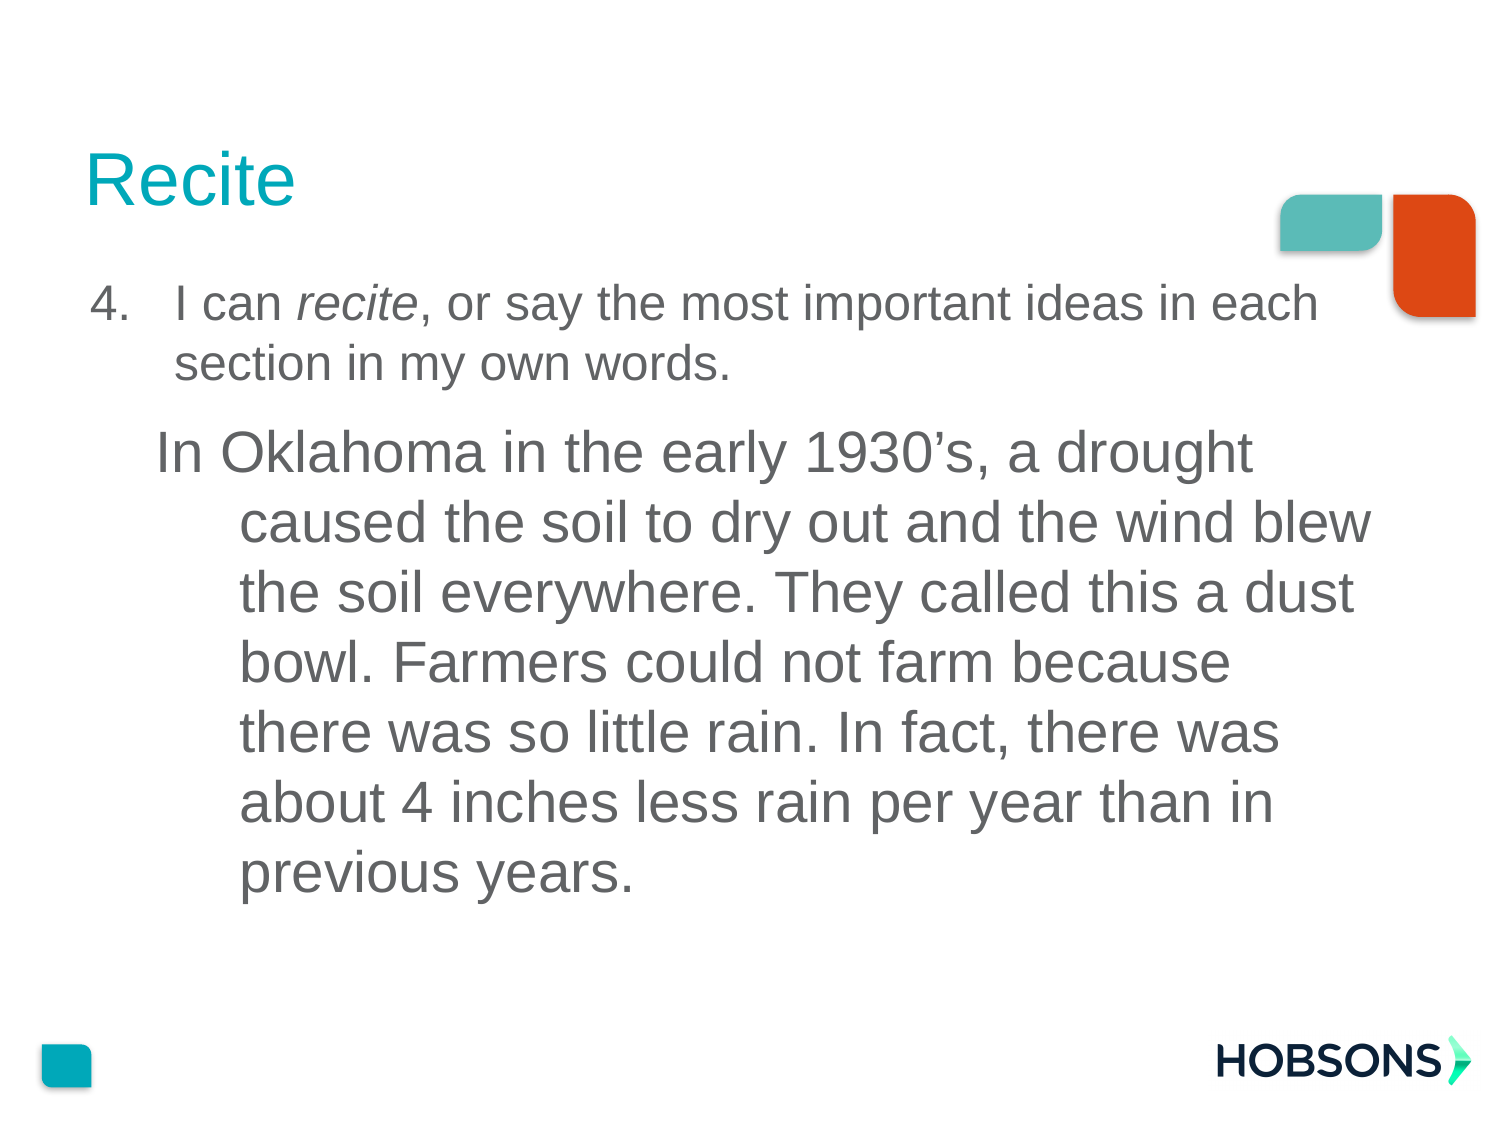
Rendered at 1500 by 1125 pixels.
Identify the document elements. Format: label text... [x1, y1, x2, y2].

list I can recite, or say the most important ideas in each section in my own words. In Oklahoma in the early 1930’s, a drought caused the soil to dry out and the wind blew the soil everywhere. They called this a dust bowl. Farmers could not farm because there was so little rain. In fact, there was about 4 inches less rain per year than in previous years. [75, 262, 1425, 1005]
picture [1208, 1030, 1481, 1091]
title Recite [69, 48, 1239, 236]
